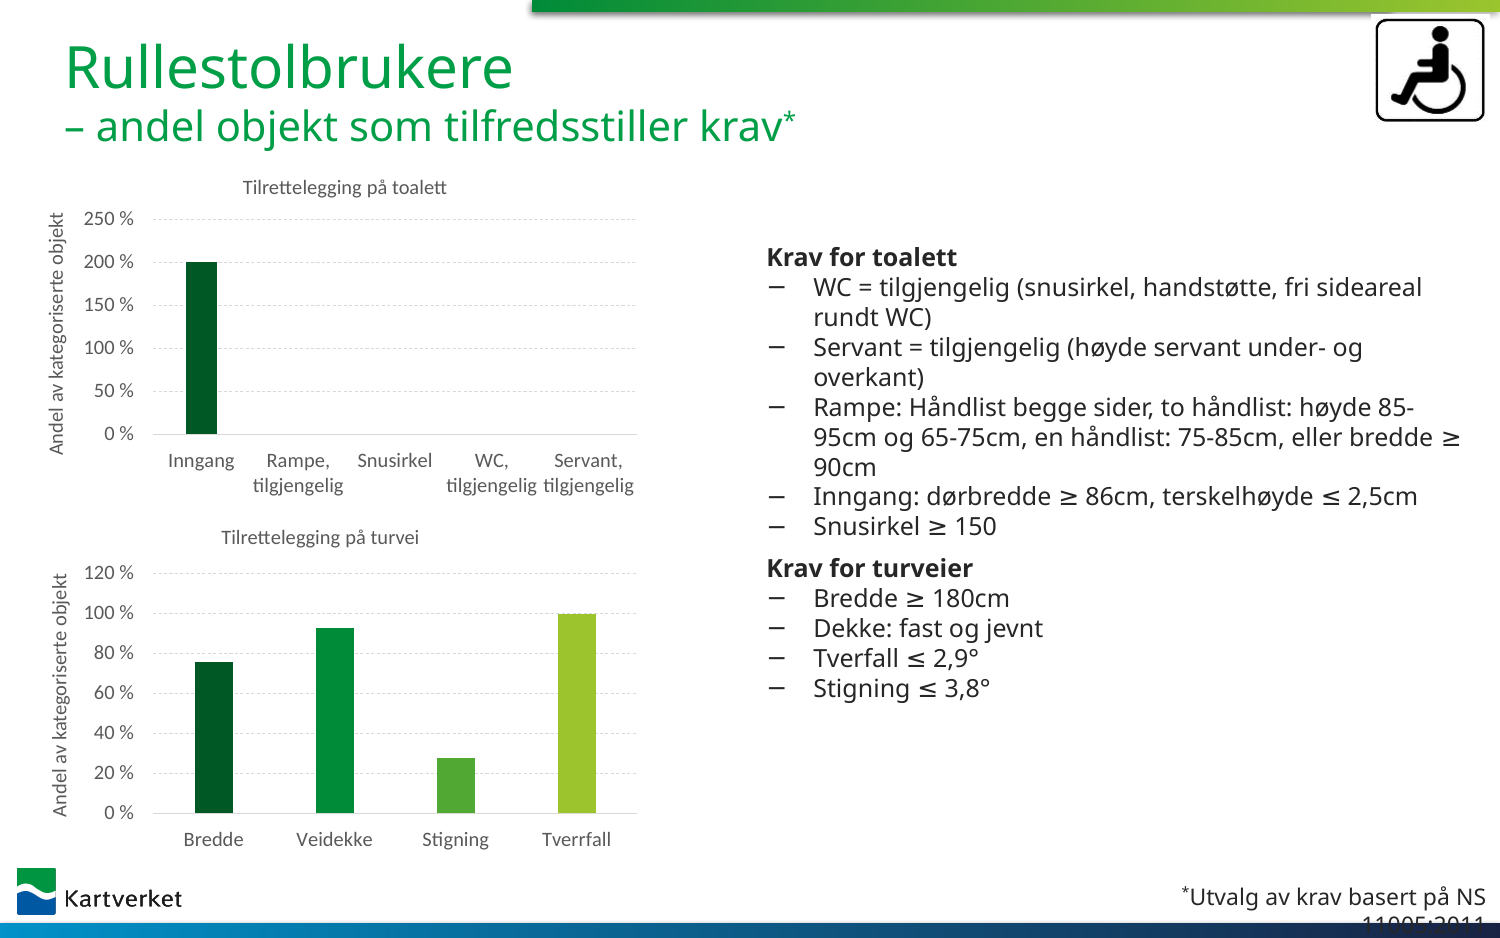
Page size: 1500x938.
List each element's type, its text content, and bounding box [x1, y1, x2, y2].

picture [41, 166, 650, 505]
text_box *Utvalg av krav basert på NS 11005:2011 [1068, 873, 1500, 938]
picture [1371, 13, 1491, 127]
text_box Krav for toalett WC = tilgjengelig (snusirkel, handstøtte, fri sideareal rundt WC) Servant = tilgjengelig (høyde servant under- og overkant) Rampe: Håndlist begge sider, to håndlist: høyde 85-95cm og 65-75cm, en håndlist: 75-85cm, eller bredde ≥ 90cm Inngang: dørbredde ≥ 86cm, terskelhøyde ≤ 2,5cm Snusirkel ≥ 150 [751, 234, 1483, 545]
text_box Rullestolbrukere – andel objekt som tilfredsstiller krav* [49, 14, 1431, 158]
picture [41, 520, 650, 859]
text_box Krav for turveier Bredde ≥ 180cm Dekke: fast og jevnt Tverfall ≤ 2,9° Stigning ≤ 3,8° [751, 545, 1483, 710]
